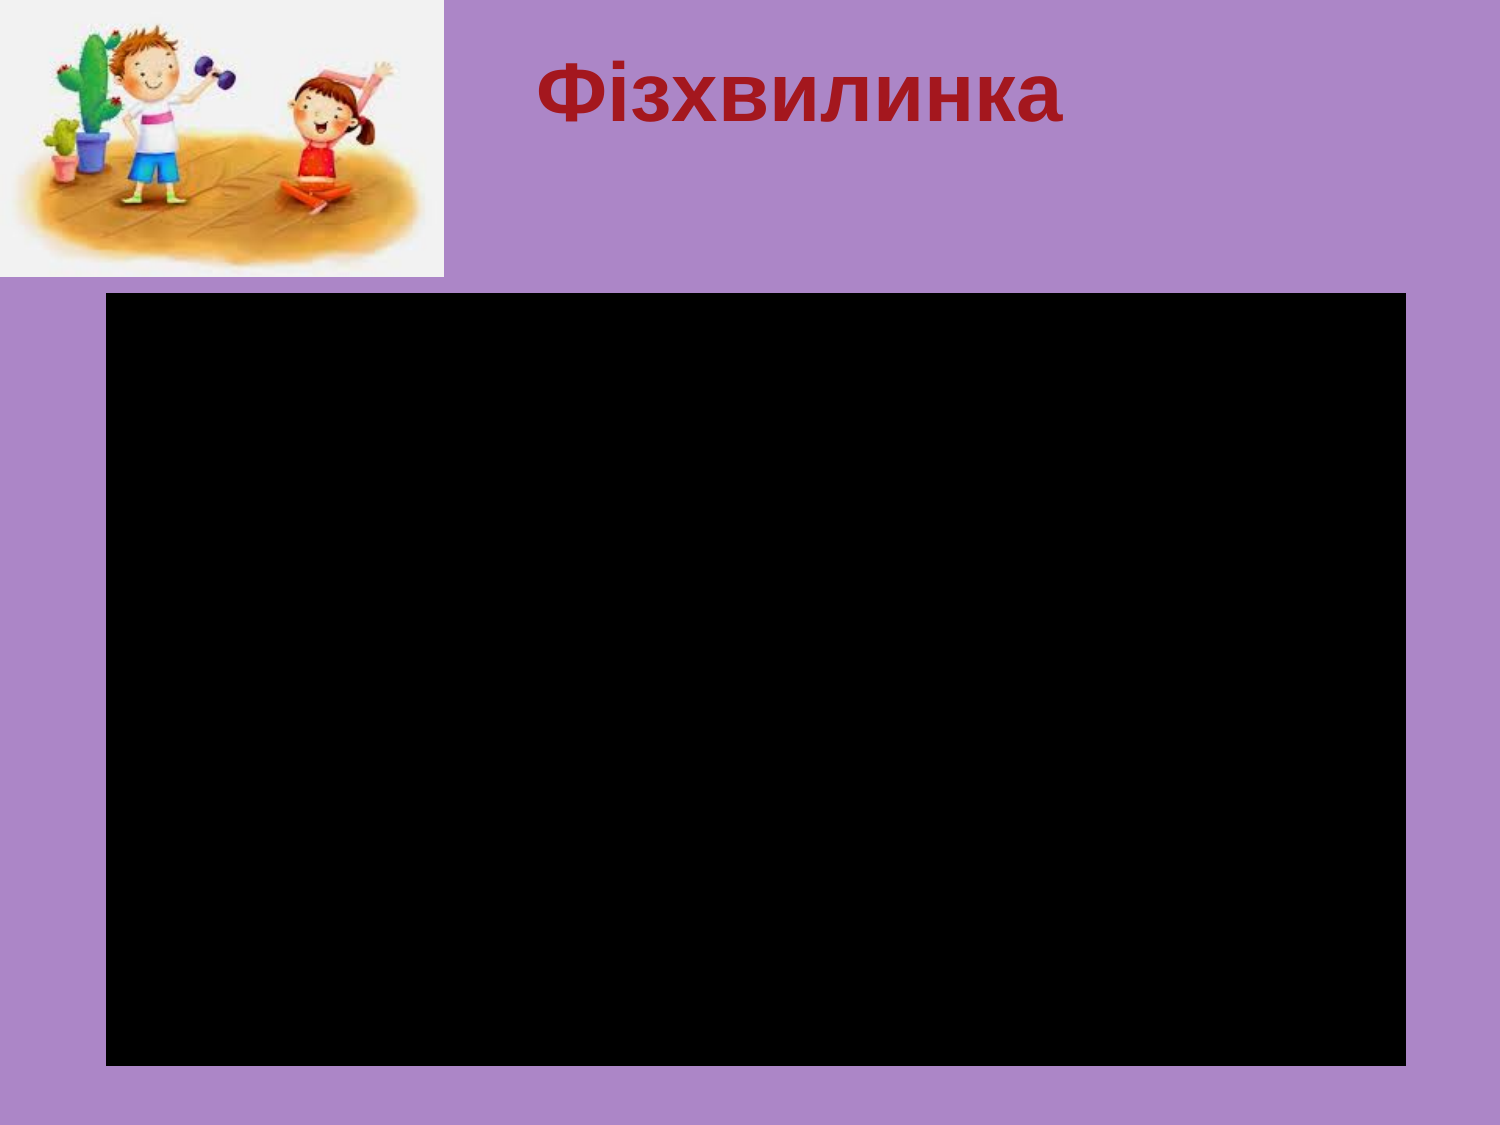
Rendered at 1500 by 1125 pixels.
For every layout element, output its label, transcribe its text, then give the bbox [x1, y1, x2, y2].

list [0, 0, 444, 277]
title Фізхвилинка [445, 0, 1500, 176]
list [105, 292, 1407, 1067]
